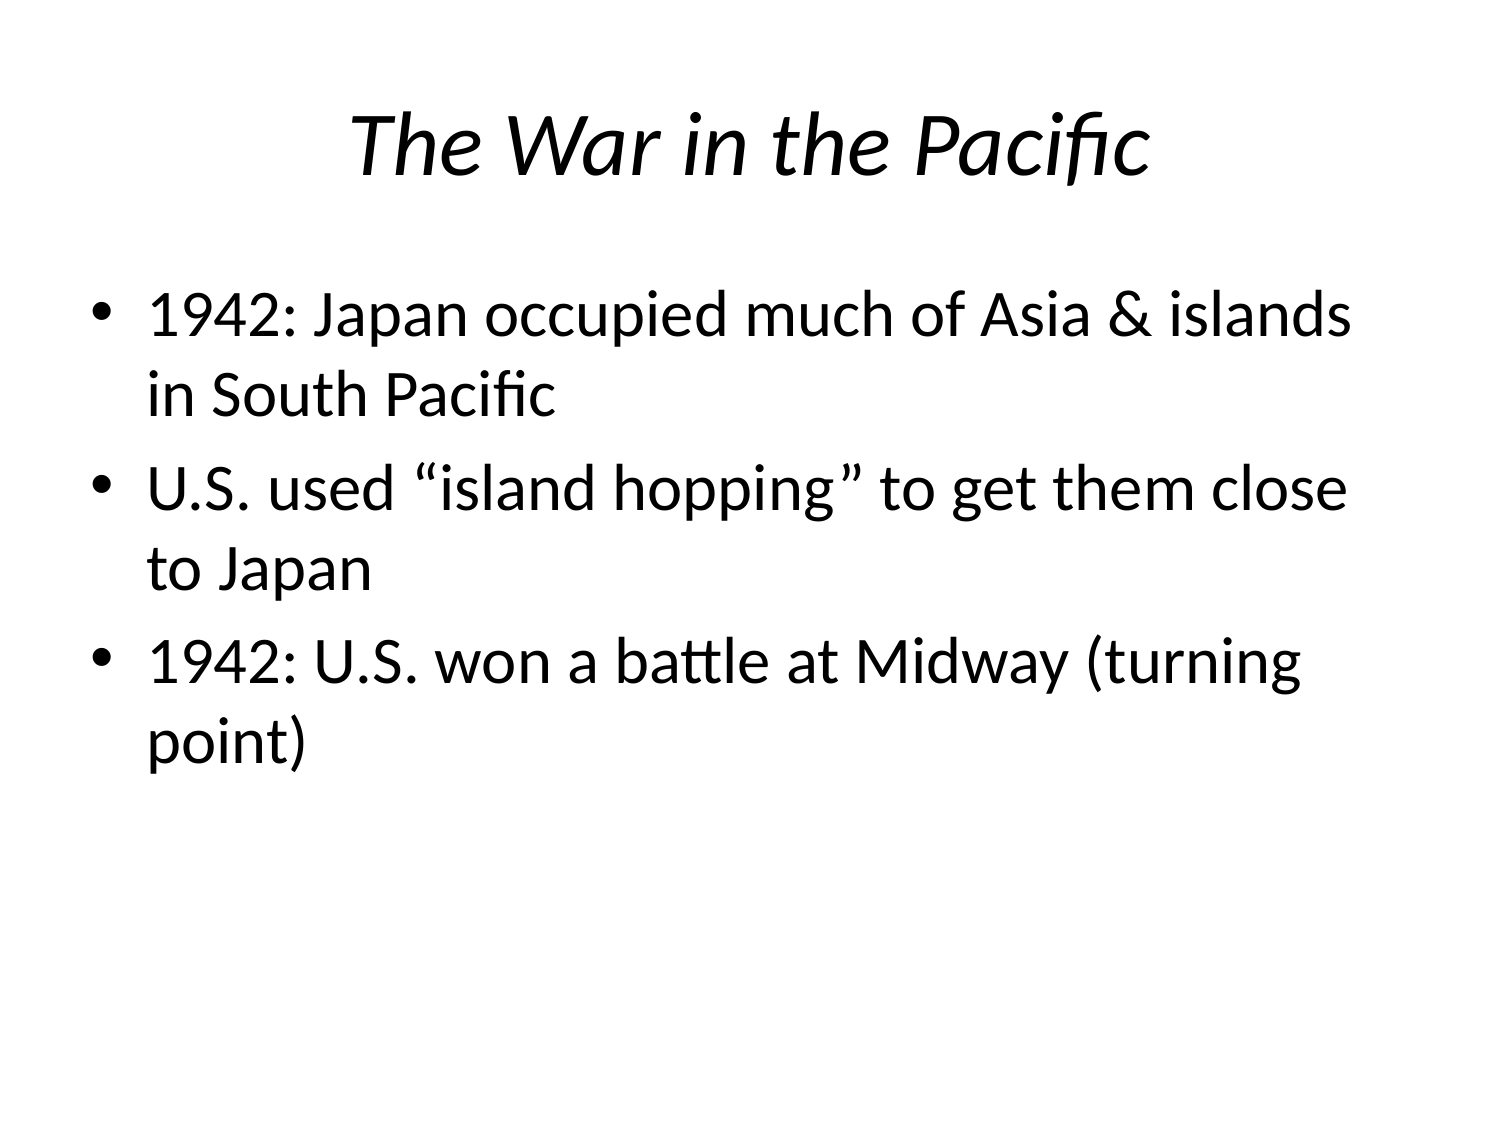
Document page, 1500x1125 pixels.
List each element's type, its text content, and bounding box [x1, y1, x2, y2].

title The War in the Pacific [75, 45, 1425, 233]
list 1942: Japan occupied much of Asia & islands in South Pacific U.S. used “island hopping” to get them close to Japan 1942: U.S. won a battle at Midway (turning point) [75, 262, 1425, 1005]
